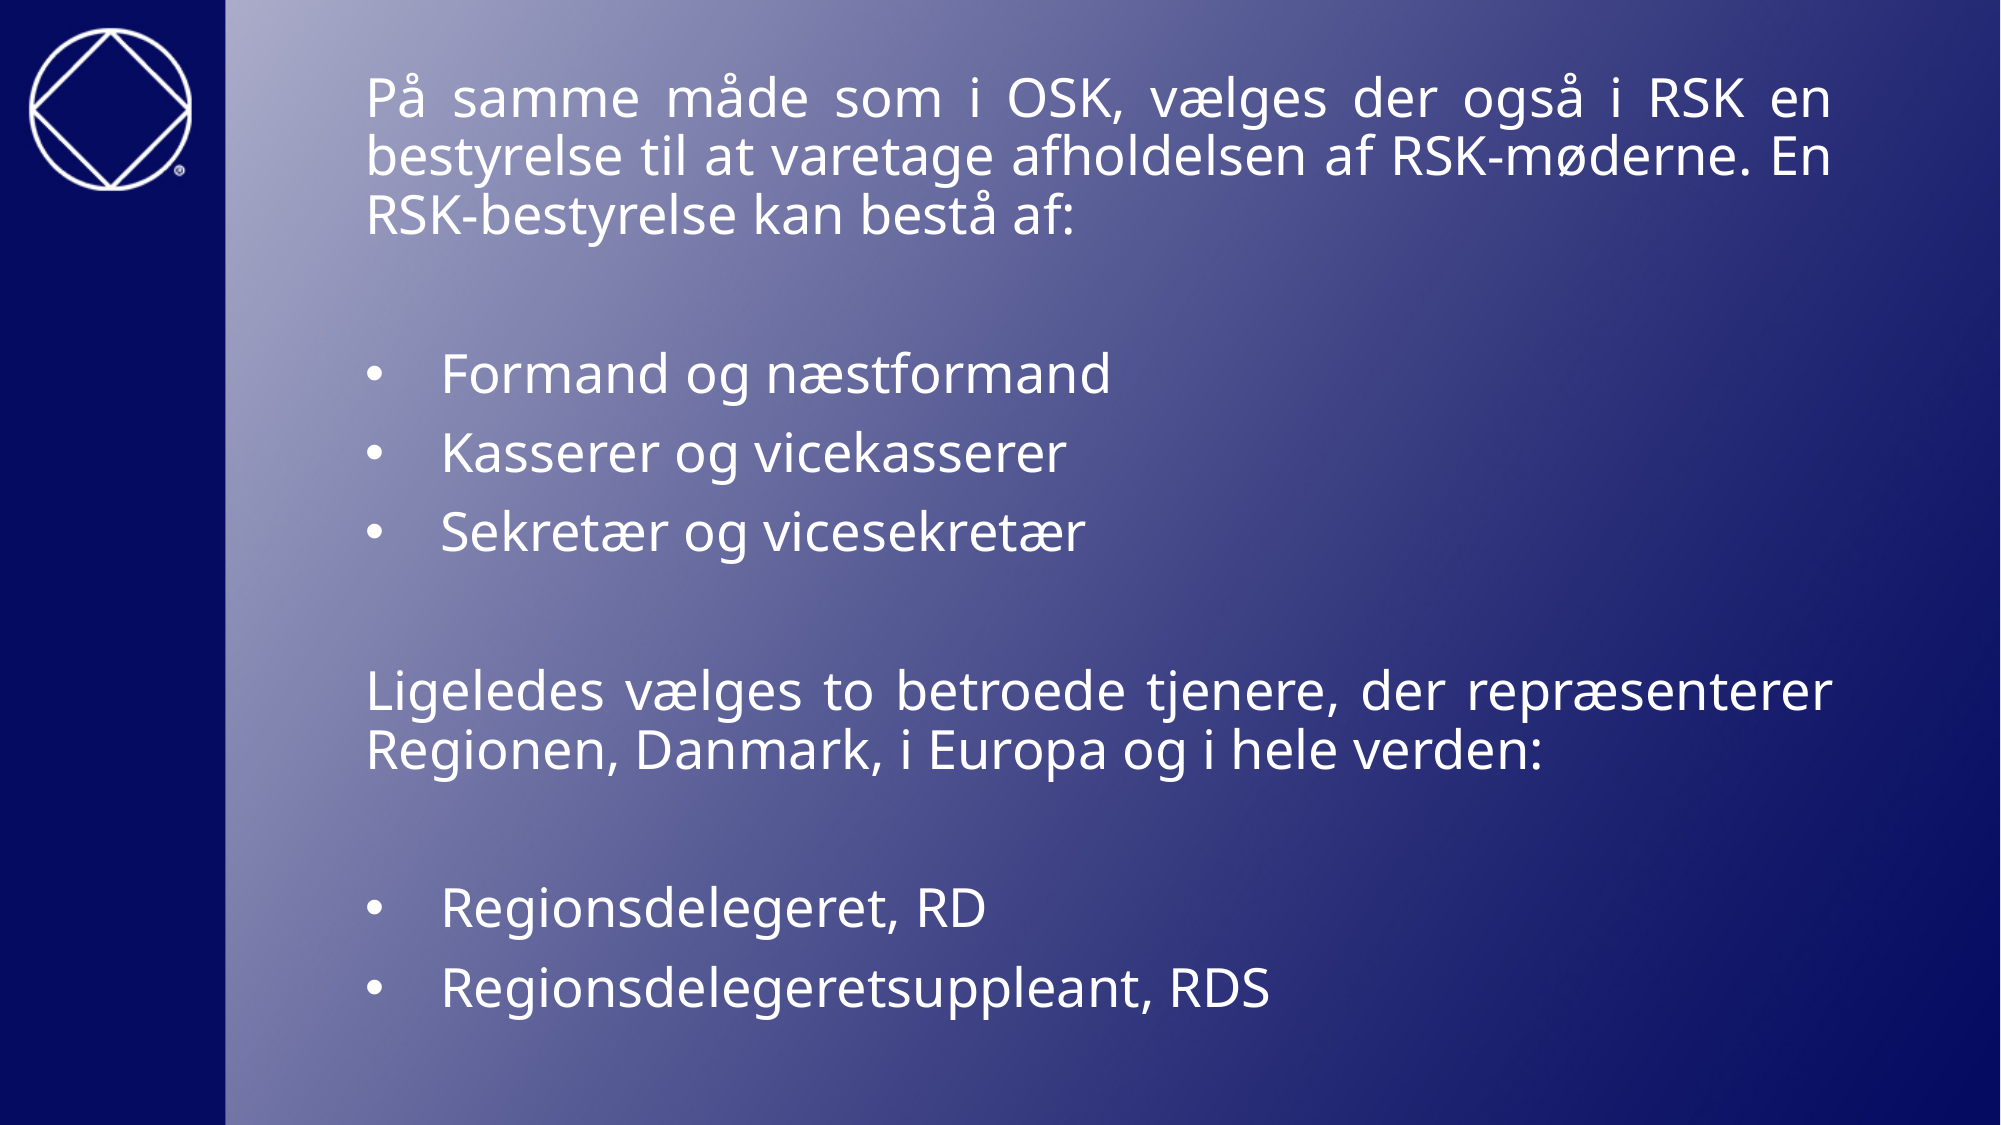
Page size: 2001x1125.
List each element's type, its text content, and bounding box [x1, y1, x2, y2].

subtitle På samme måde som i OSK, vælges der også i RSK en bestyrelse til at varetage afholdelsen af RSK-møderne. En RSK-bestyrelse kan bestå af: Formand og næstformand Kasserer og vicekasserer Sekretær og vicesekretær Ligeledes vælges to betroede tjenere, der repræsenterer Regionen, Danmark, i Europa og i hele verden: Regionsdelegeret, RD Regionsdelegeretsuppleant, RDS [350, 63, 1850, 1053]
picture [0, 0, 2001, 1125]
